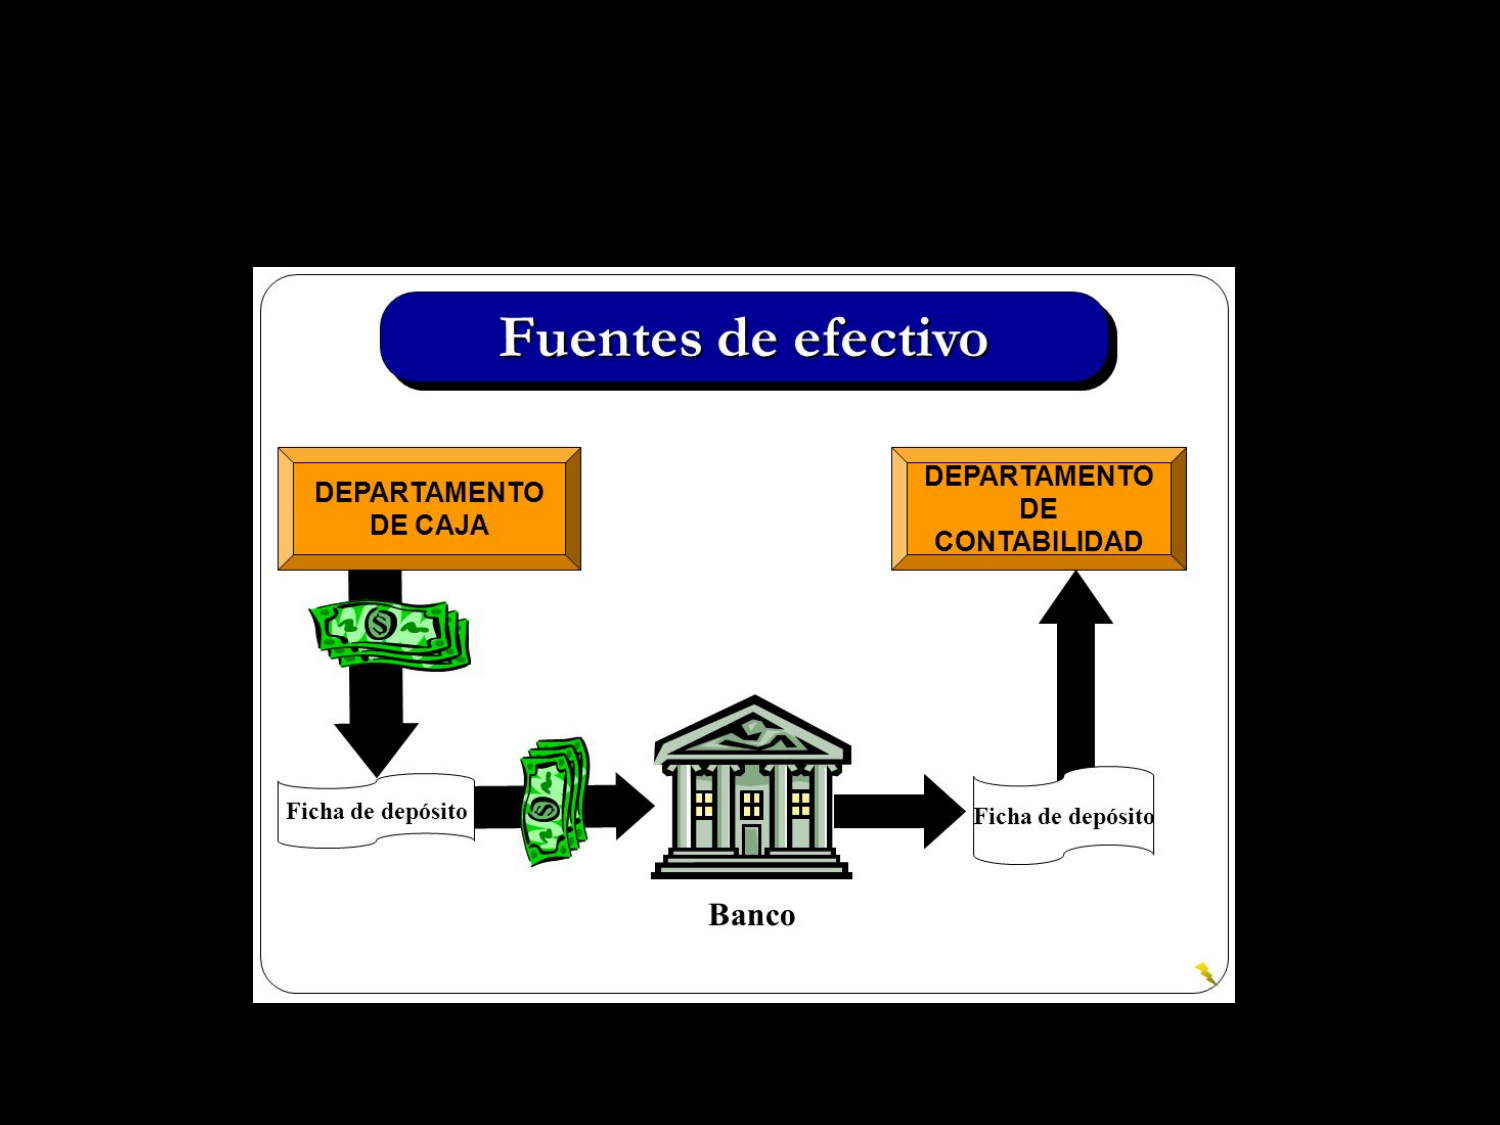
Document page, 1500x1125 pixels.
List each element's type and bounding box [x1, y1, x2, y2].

list [253, 266, 1235, 1003]
